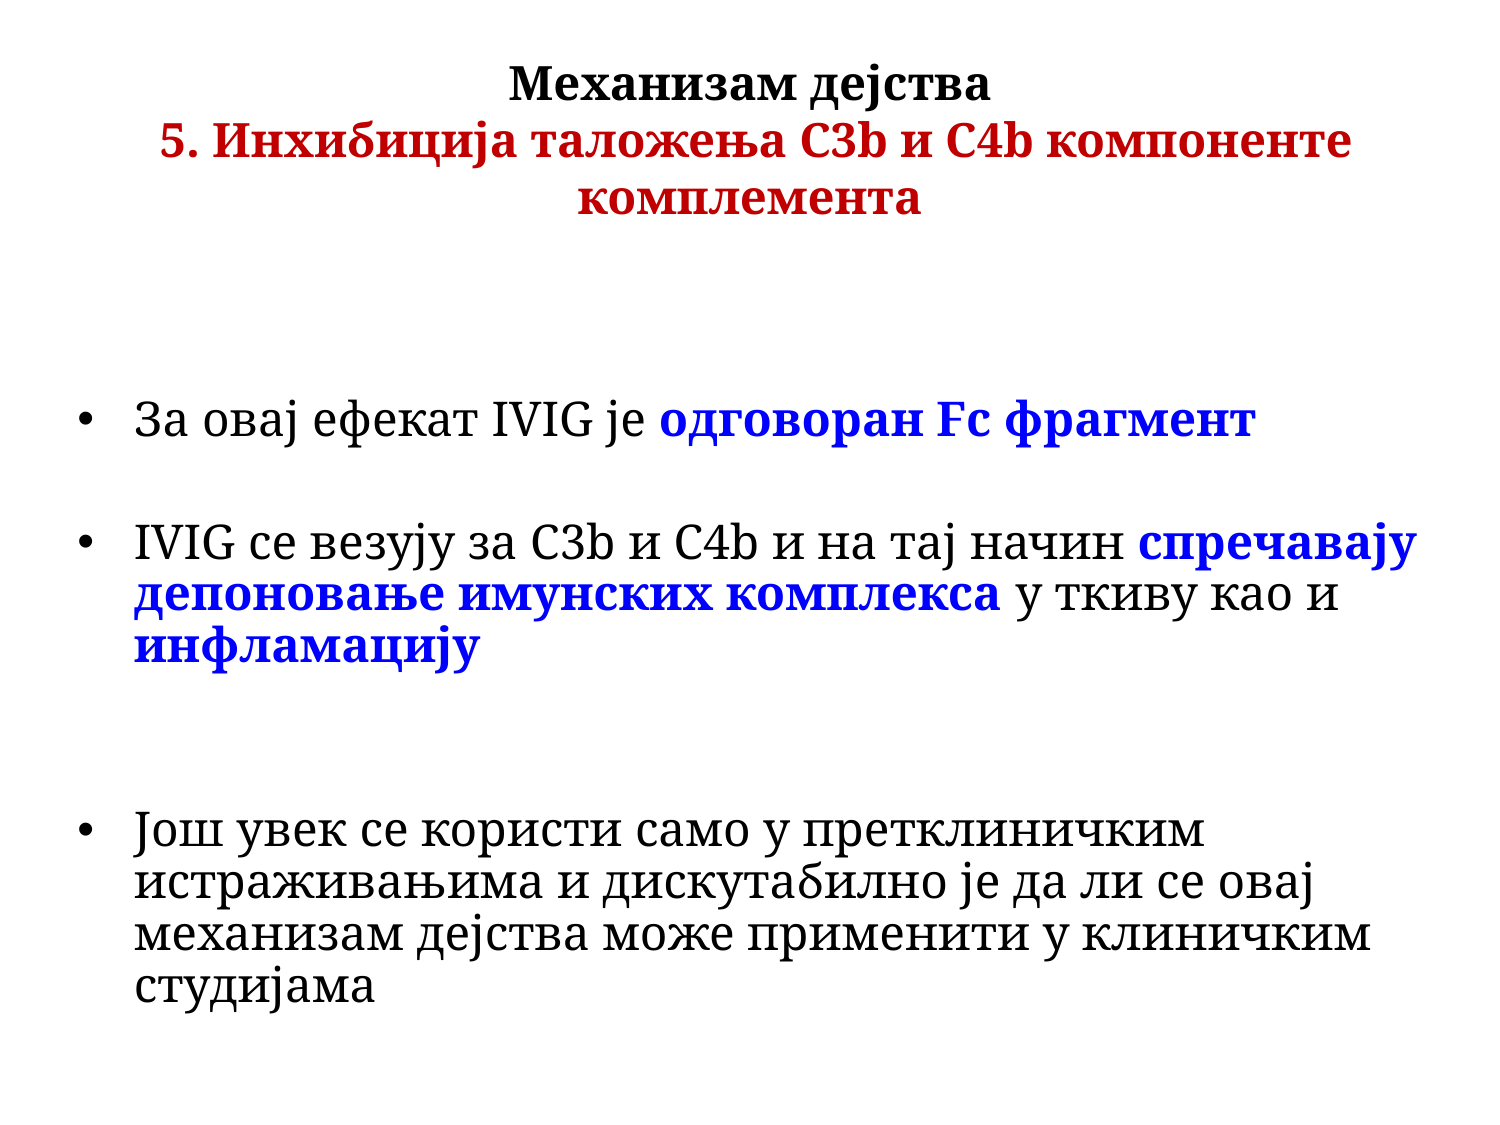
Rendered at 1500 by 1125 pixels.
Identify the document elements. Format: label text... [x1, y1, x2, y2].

list За овај ефекат IVIG је одговоран Fс фрагмент IVIG се везују за C3b и C4b и на тај начин спречавају депоновање имунских комплекса у ткиву као и инфламацију Још увек се користи само у претклиничким истраживањима и дискутабилно је да ли се овај механизам дејства може применити у клиничким студијама [62, 387, 1500, 1025]
title Механизам дејства 5. Инхибиција таложења C3b и C4b компоненте комплемента [50, 45, 1450, 233]
